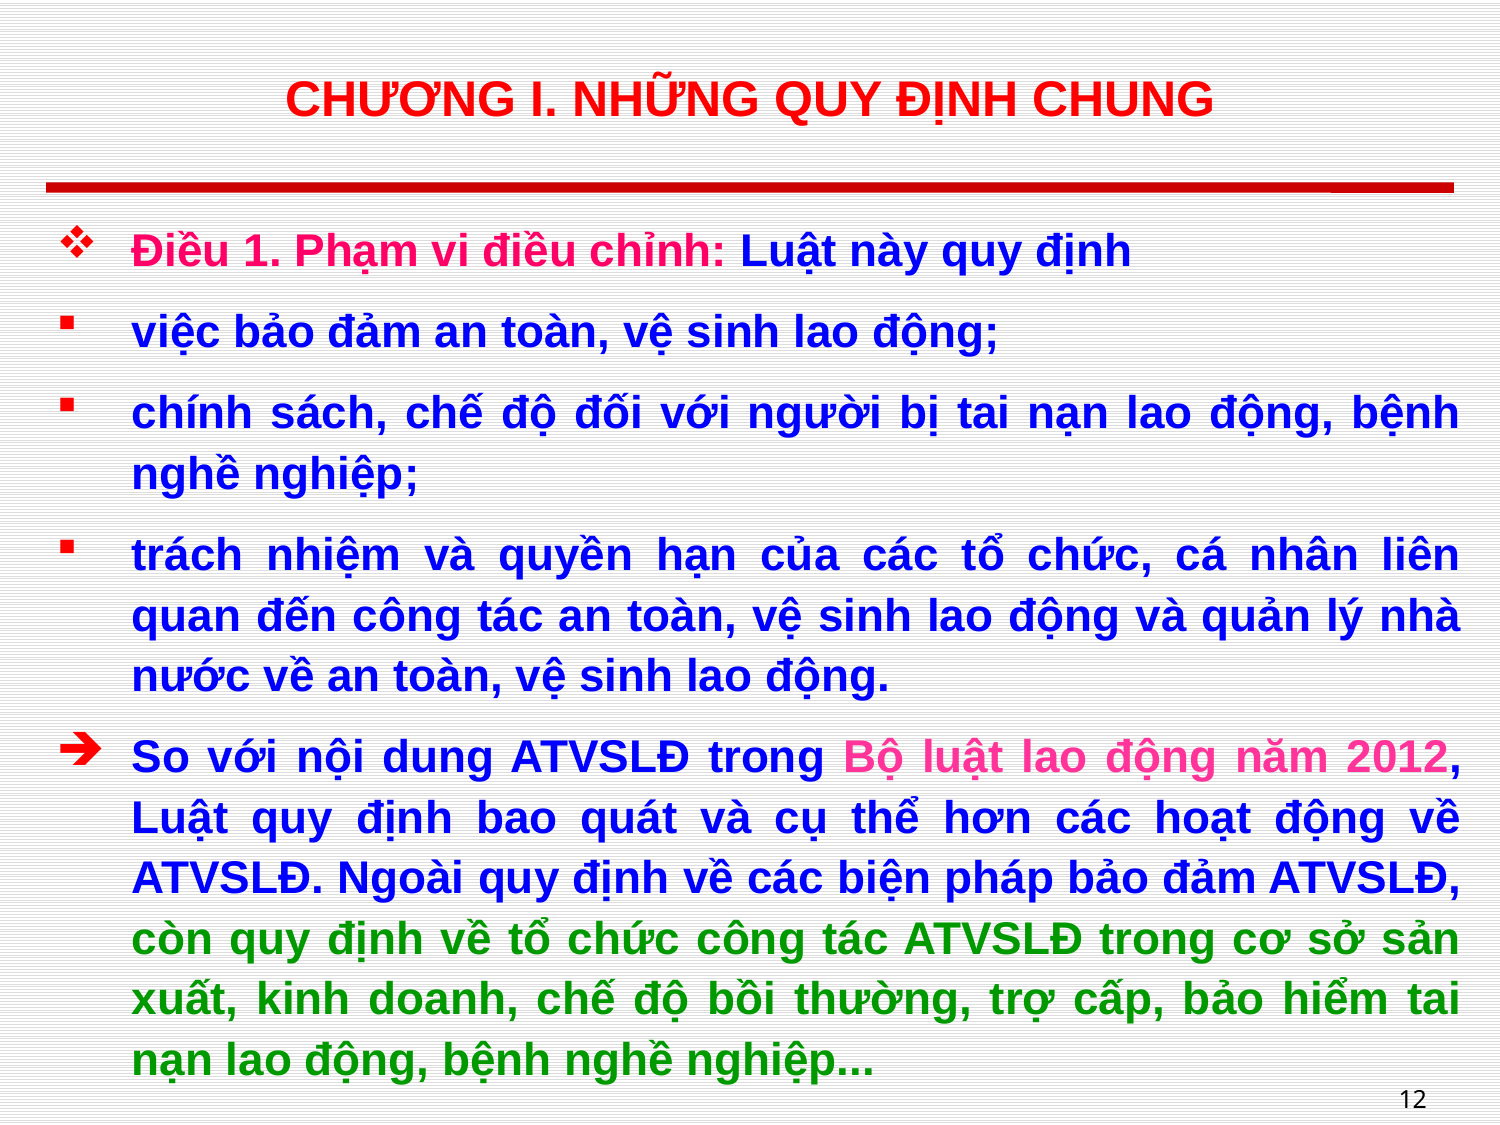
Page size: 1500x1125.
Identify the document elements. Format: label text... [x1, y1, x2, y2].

text_box Điều 1. Phạm vi điều chỉnh: Luật này quy định việc bảo đảm an toàn, vệ sinh lao động; chính sách, chế độ đối với người bị tai nạn lao động, bệnh nghề nghiệp; trách nhiệm và quyền hạn của các tổ chức, cá nhân liên quan đến công tác an toàn, vệ sinh lao động và quản lý nhà nước về an toàn, vệ sinh lao động. So với nội dung ATVSLĐ trong Bộ luật lao động năm 2012, Luật quy định bao quát và cụ thể hơn các hoạt động về ATVSLĐ. Ngoài quy định về các biện pháp bảo đảm ATVSLĐ, còn quy định về tổ chức công tác ATVSLĐ trong cơ sở sản xuất, kinh doanh, chế độ bồi thường, trợ cấp, bảo hiểm tai nạn lao động, bệnh nghề nghiệp... [23, 199, 1477, 1088]
title CHƯƠNG I. NHỮNG QUY ĐỊNH CHUNG [38, 12, 1463, 175]
